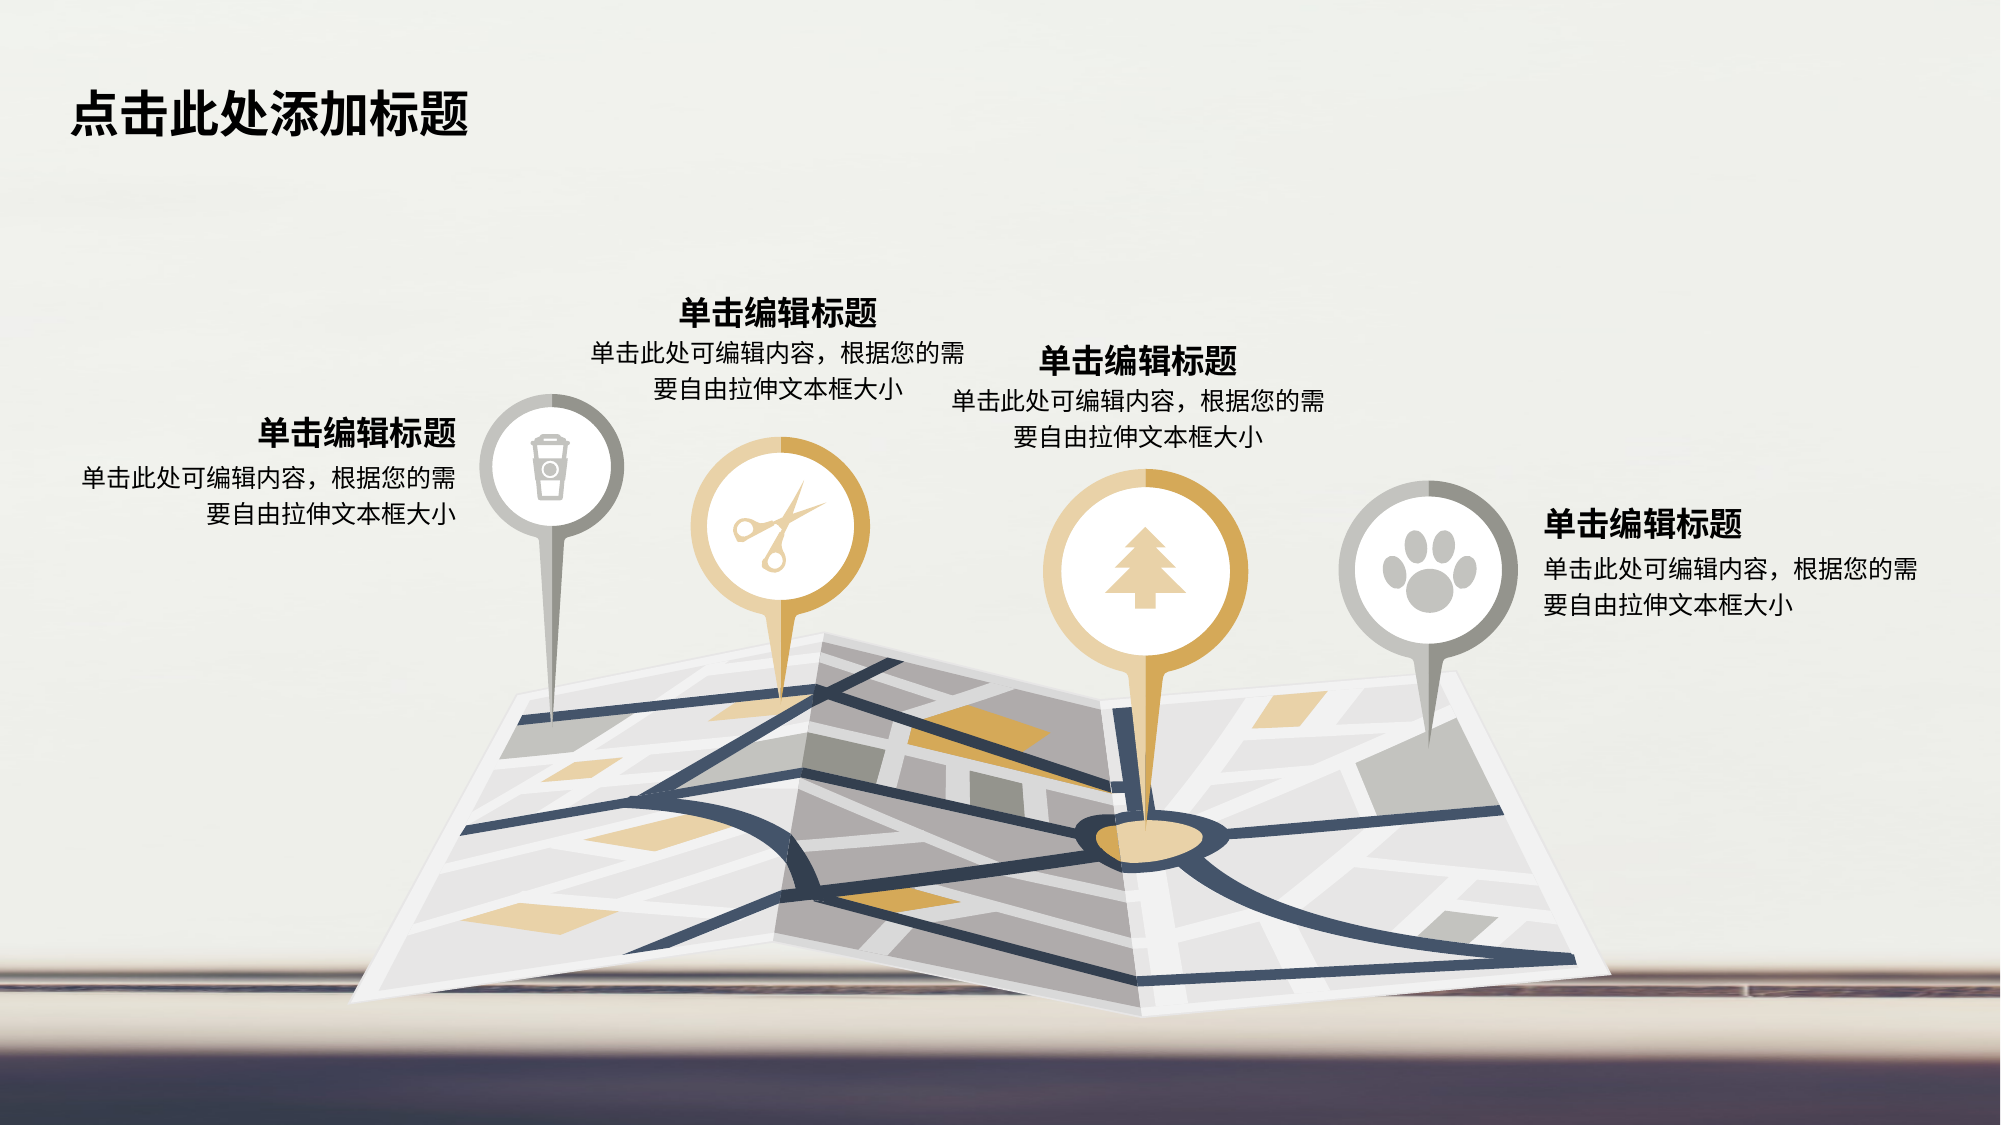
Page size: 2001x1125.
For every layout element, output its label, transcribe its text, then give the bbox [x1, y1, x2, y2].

text_box 单击编辑标题 [243, 404, 457, 453]
picture [0, 0, 2001, 1125]
text_box 单击此处可编辑内容，根据您的需要自由拉伸文本框大小 [947, 379, 1330, 452]
text_box 单击编辑标题 [970, 332, 1330, 379]
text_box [530, 434, 571, 501]
text_box 单击编辑标题 [1543, 495, 1756, 544]
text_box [1338, 480, 1518, 749]
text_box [1381, 529, 1479, 613]
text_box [347, 631, 1612, 1019]
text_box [1042, 468, 1249, 831]
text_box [479, 393, 625, 735]
text_box 点击此处添加标题 [55, 75, 507, 151]
text_box 单击此处可编辑内容，根据您的需要自由拉伸文本框大小 [1543, 547, 1927, 620]
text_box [690, 436, 871, 705]
text_box 单击编辑标题 [586, 284, 970, 331]
text_box 单击此处可编辑内容，根据您的需要自由拉伸文本框大小 [586, 331, 970, 404]
text_box 单击此处可编辑内容，根据您的需要自由拉伸文本框大小 [73, 456, 457, 529]
